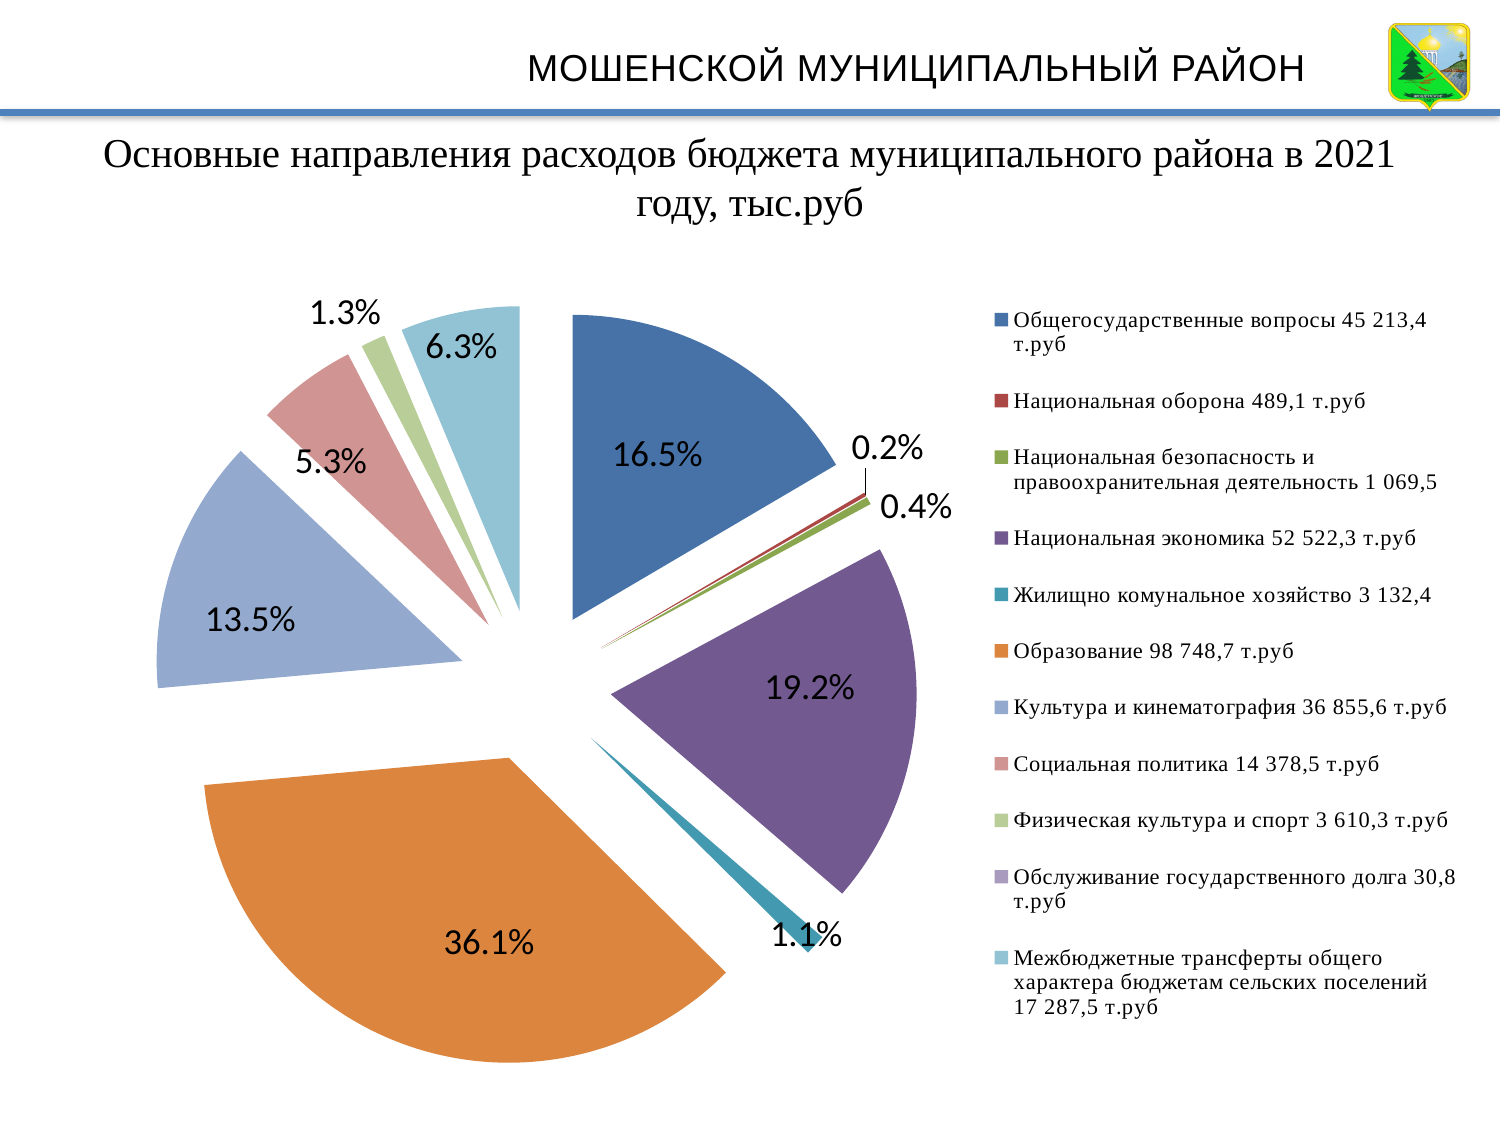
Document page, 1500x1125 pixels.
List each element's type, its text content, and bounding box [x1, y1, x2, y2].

text_box МОШЕНСКОЙ МУНИЦИПАЛЬНЫЙ РАЙОН [512, 36, 1338, 97]
chart [74, 262, 1475, 1090]
picture [1387, 21, 1471, 113]
title Основные направления расходов бюджета муниципального района в 2021 году, тыс.руб [75, 123, 1425, 233]
